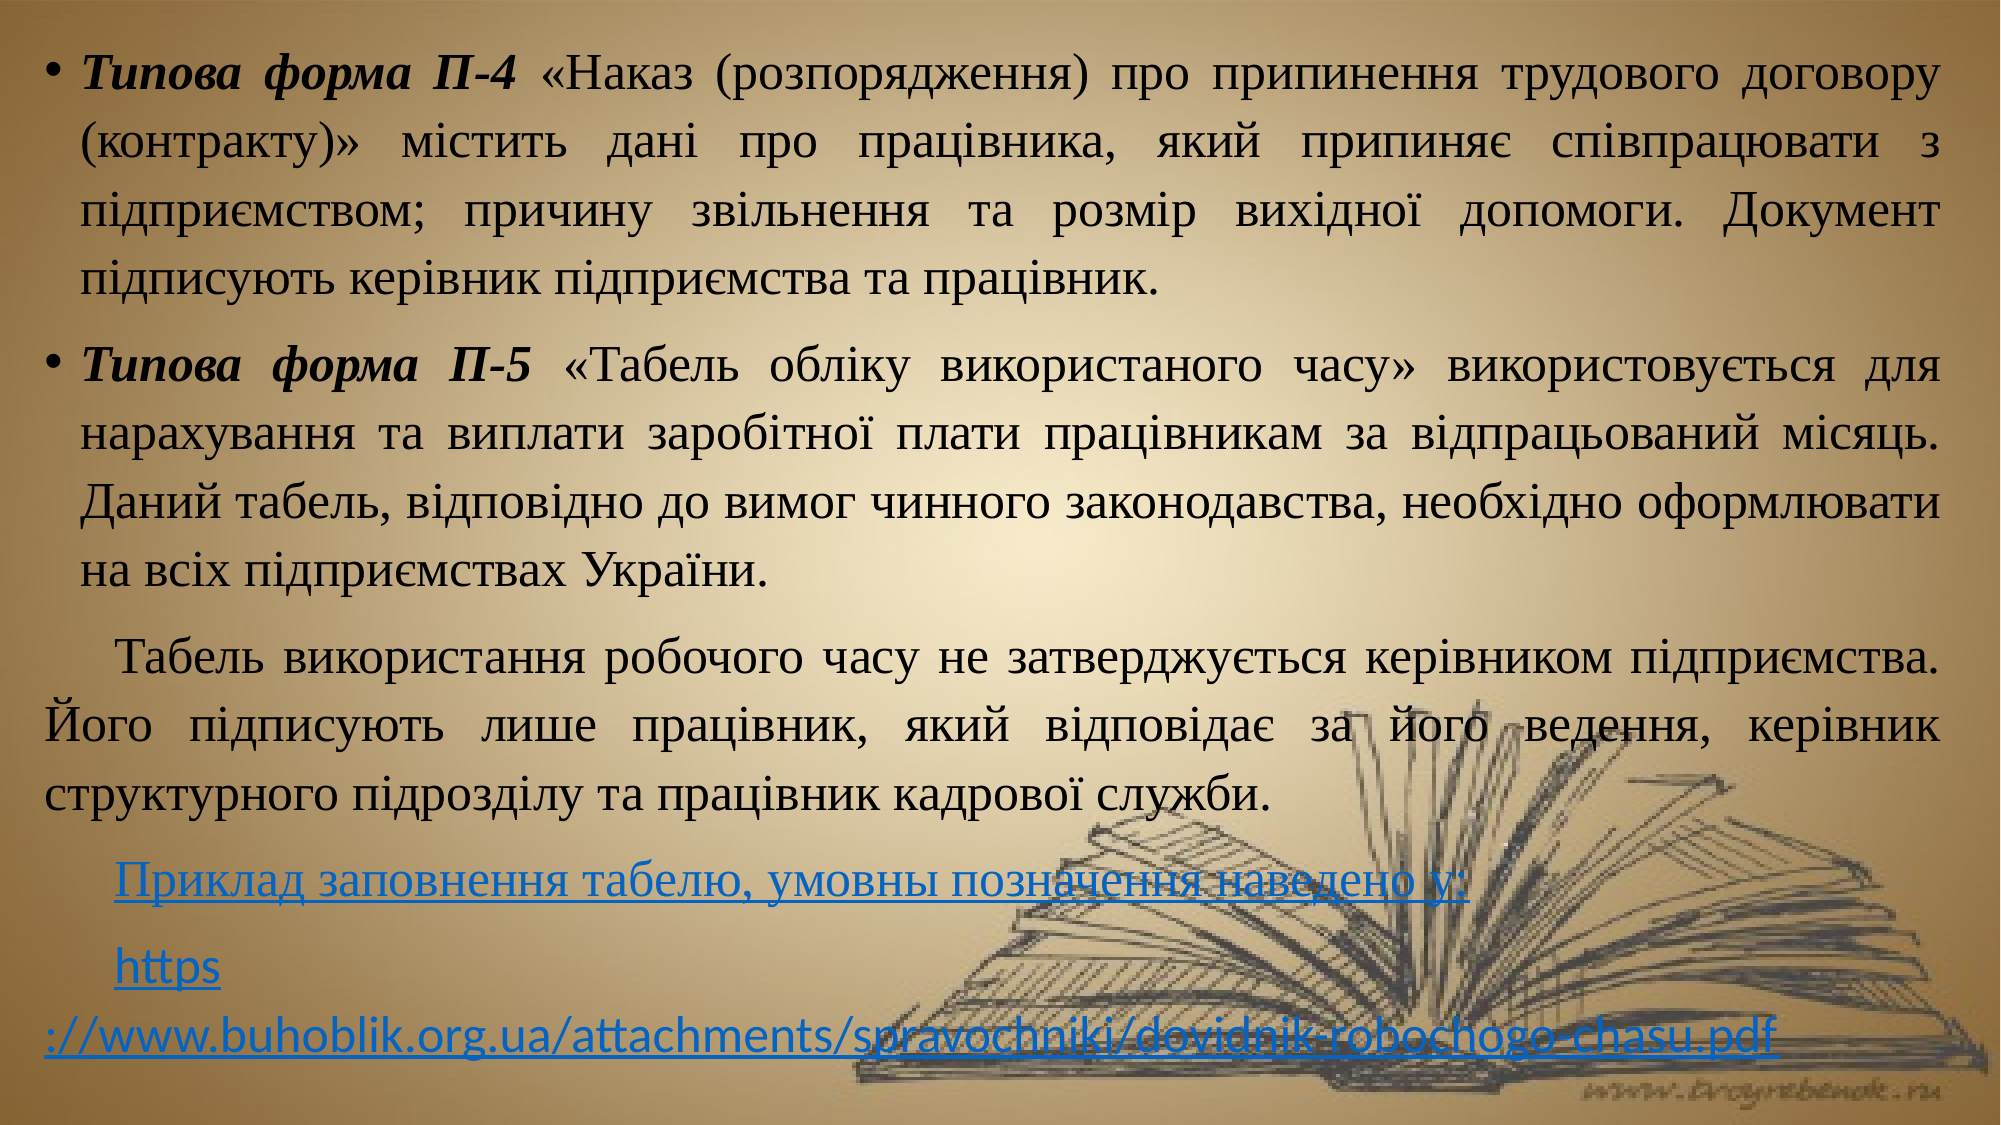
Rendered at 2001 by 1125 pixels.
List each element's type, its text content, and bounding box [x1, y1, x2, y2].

picture [0, 0, 2001, 1125]
list Типова форма П-4 «Наказ (розпорядження) про припинення трудового договору (контракту)» містить дані про працівника, який припиняє співпрацювати з підприємством; причину звільнення та розмір вихідної допомоги. Документ підписують керівник підприємства та працівник. Типова форма П-5 «Табель обліку використаного часу» використовується для нарахування та виплати заробітної плати працівникам за відпрацьований місяць. Даний табель, відповідно до вимог чинного законодавства, необхідно оформлювати на всіх підприємствах України. Табель використання робочого часу не затверджується керівником підприємства. Його підписують лише працівник, який відповідає за його ведення, керівник структурного підрозділу та працівник кадрової служби. Приклад заповнення табелю, умовны позначення наведено у: https://www.buhoblik.org.ua/attachments/spravochniki/dovidnik-robochogo-chasu.pdf [29, 24, 1958, 1072]
